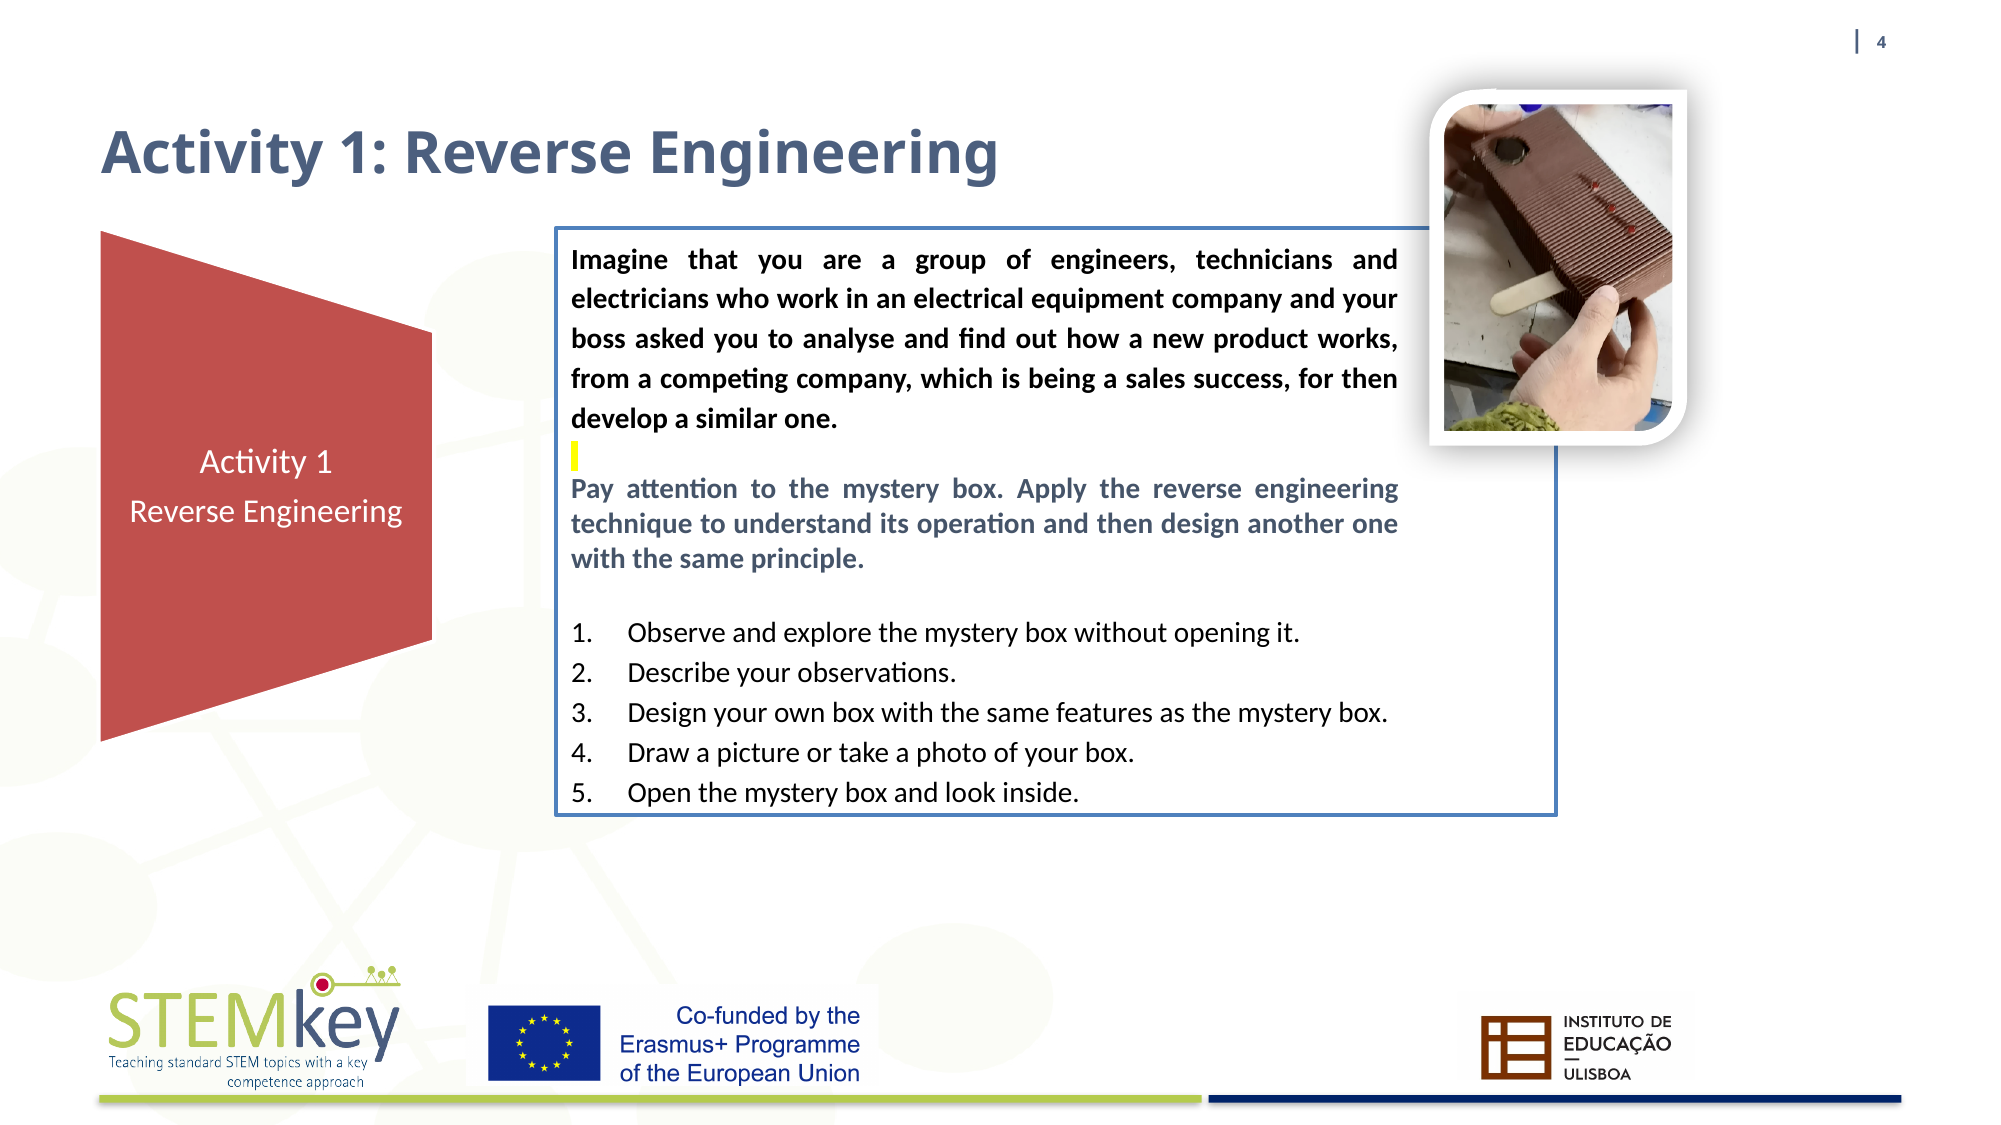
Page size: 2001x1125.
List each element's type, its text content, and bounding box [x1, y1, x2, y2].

text_box Imagine that you are a group of engineers, technicians and electricians who work in an electrical equipment company and your boss asked you to analyse and find out how a new product works, from a competing company, which is being a sales success, for then develop a similar one. Pay attention to the mystery box. Apply the reverse engineering technique to understand its operation and then design another one with the same principle. Observe and explore the mystery box without opening it. Describe your observations. Design your own box with the same features as the mystery box. Draw a picture or take a photo of your box. Open the mystery box and look inside. [554, 226, 1558, 817]
picture [99, 959, 404, 1095]
picture [465, 984, 879, 1086]
title Activity 1: Reverse Engineering [86, 97, 1416, 204]
picture [1457, 991, 1695, 1080]
slide_number | 4 [1772, 9, 1902, 69]
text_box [98, 227, 435, 745]
picture [1436, 96, 1680, 439]
